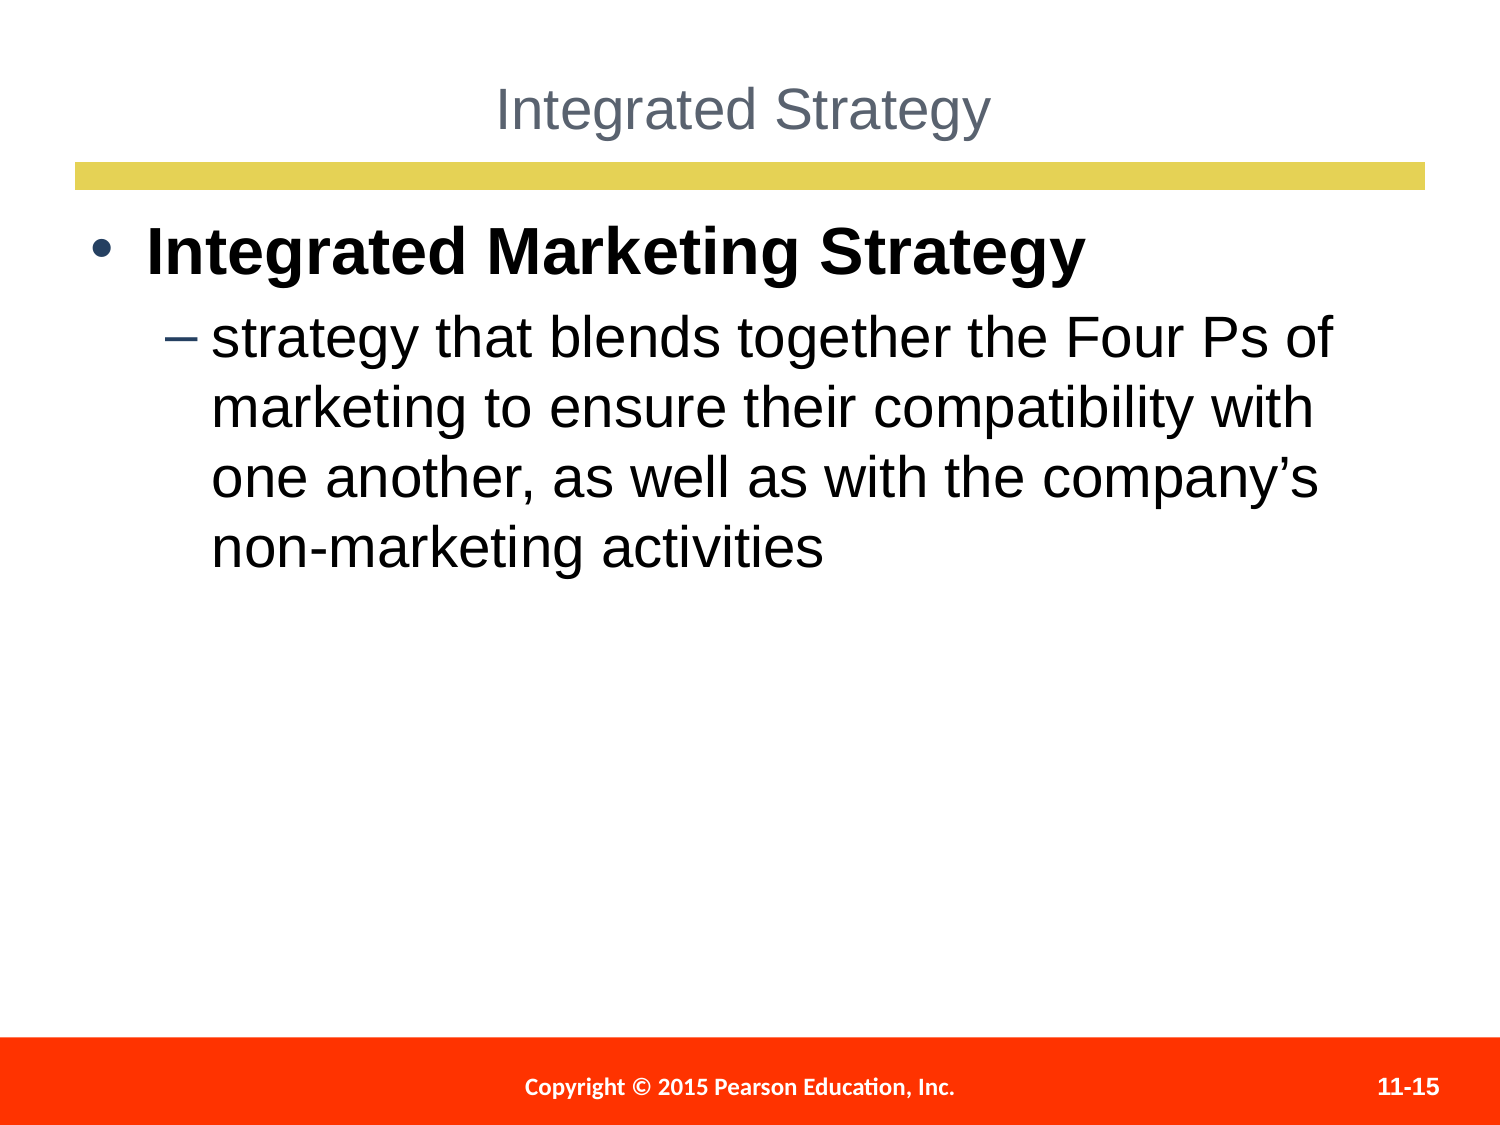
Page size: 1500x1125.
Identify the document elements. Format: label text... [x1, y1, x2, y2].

list Integrated Marketing Strategy strategy that blends together the Four Ps of marketing to ensure their compatibility with one another, as well as with the company’s non-marketing activities [74, 199, 1426, 1006]
title Integrated Strategy [49, 12, 1438, 201]
